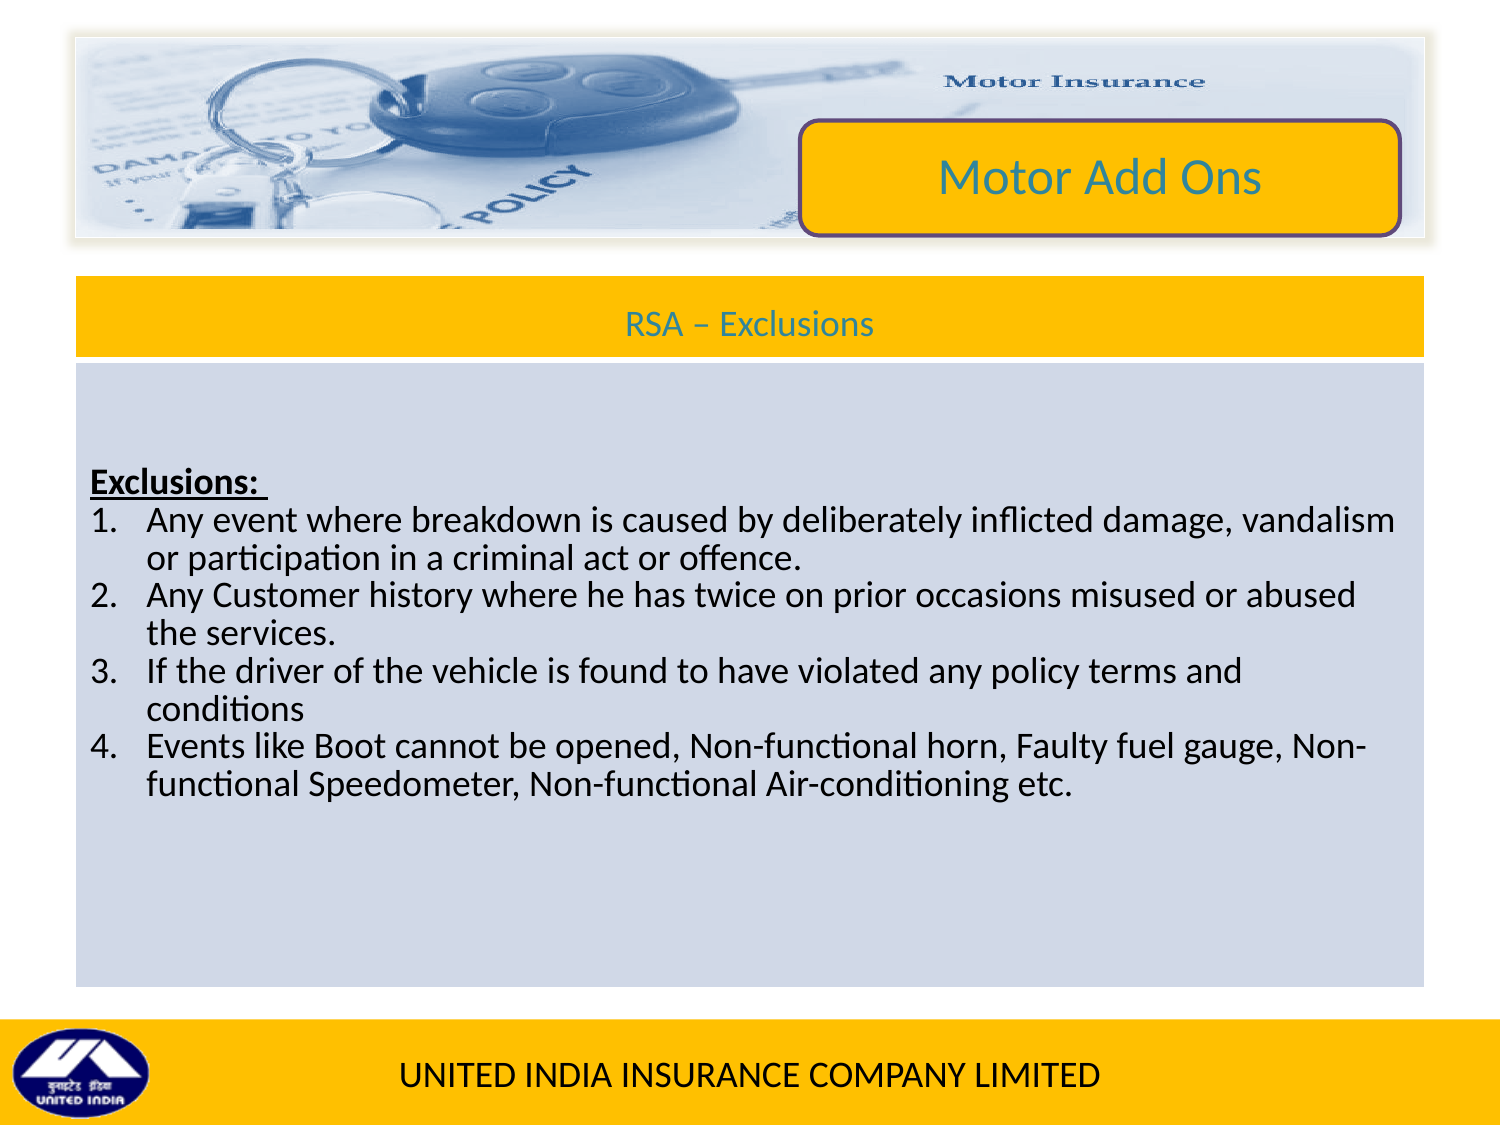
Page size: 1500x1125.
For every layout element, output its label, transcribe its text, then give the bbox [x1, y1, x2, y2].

picture [74, 37, 1426, 238]
table_cell Exclusions: Any event where breakdown is caused by deliberately inﬂicted damage, vandalism or participation in a criminal act or offence. Any Customer history where he has twice on prior occasions misused or abused the services. If the driver of the vehicle is found to have violated any policy terms and conditions Events like Boot cannot be opened, Non-functional horn, Faulty fuel gauge, Non-functional Speedometer, Non-functional Air-conditioning etc. [76, 363, 1424, 987]
text_box UNITED INDIA INSURANCE COMPANY LIMITED [0, 1019, 1500, 1125]
picture [11, 1027, 153, 1119]
table_header RSA – Exclusions [76, 276, 1424, 357]
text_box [799, 120, 1401, 236]
